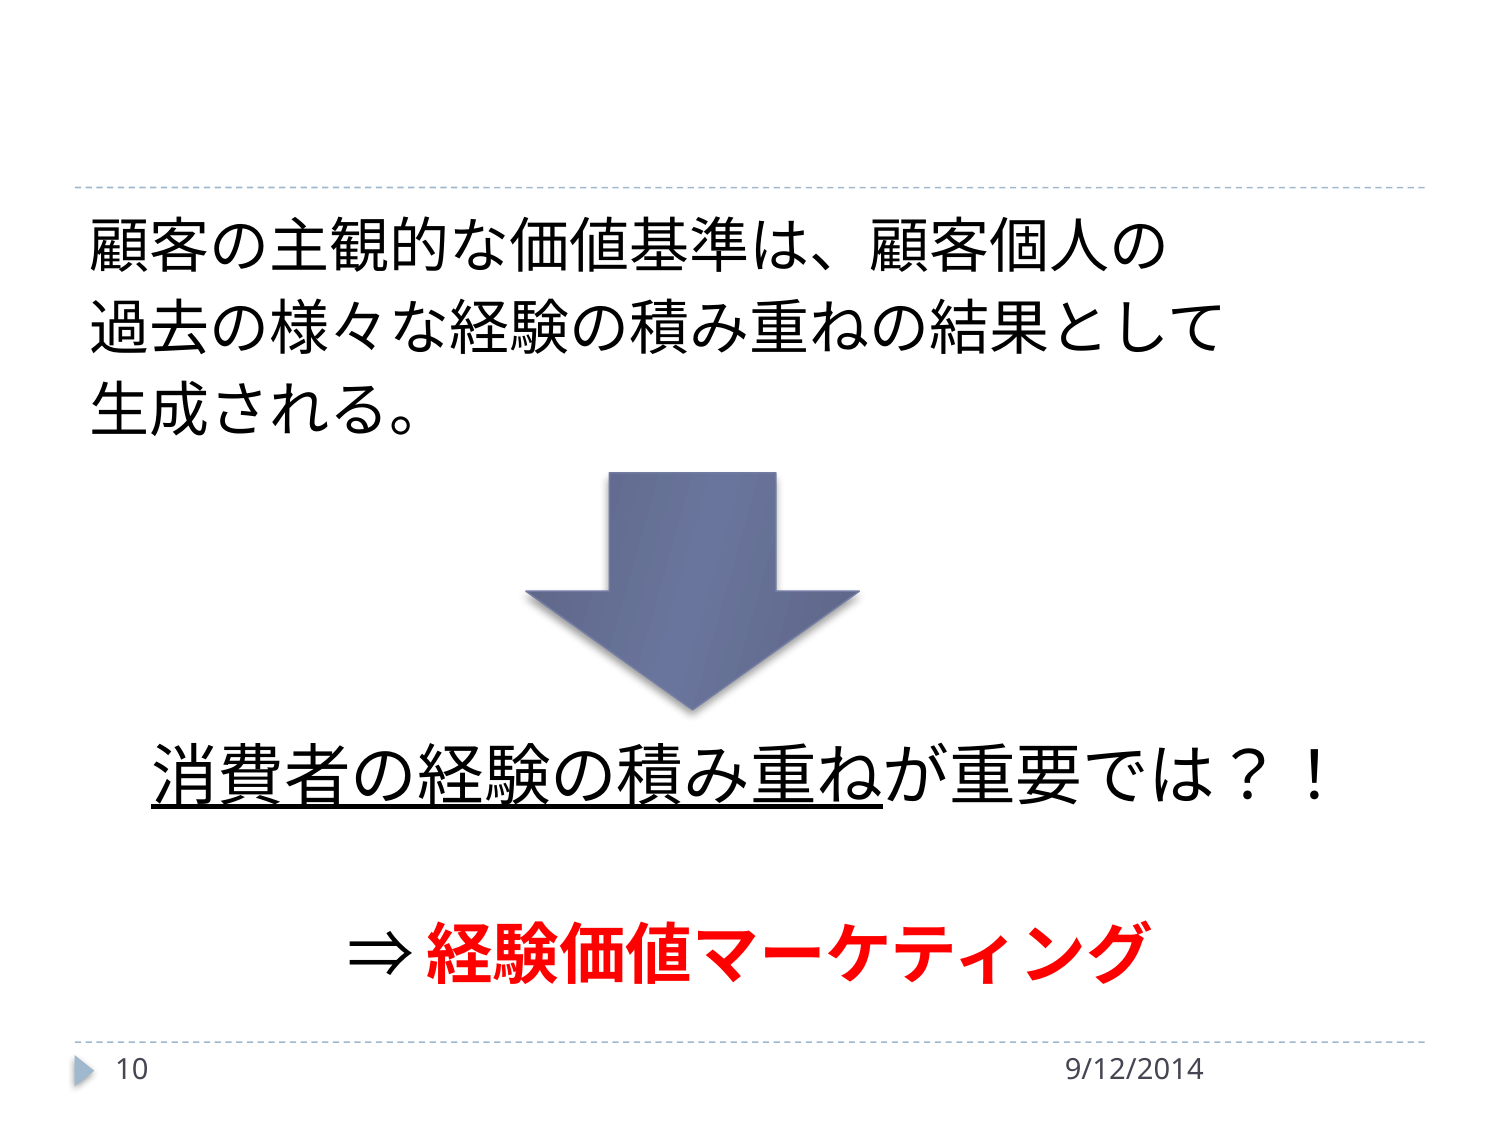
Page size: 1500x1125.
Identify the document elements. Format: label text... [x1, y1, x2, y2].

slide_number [1050, 1042, 1426, 1103]
slide_number 10 [100, 1042, 426, 1103]
list 顧客の主観的な価値基準は、顧客個人の 過去の様々な経験の積み重ねの結果として 生成される。 消費者の経験の積み重ねが重要では？！ ⇒経験価値マーケティング [75, 200, 1425, 1010]
text_box [525, 472, 860, 711]
